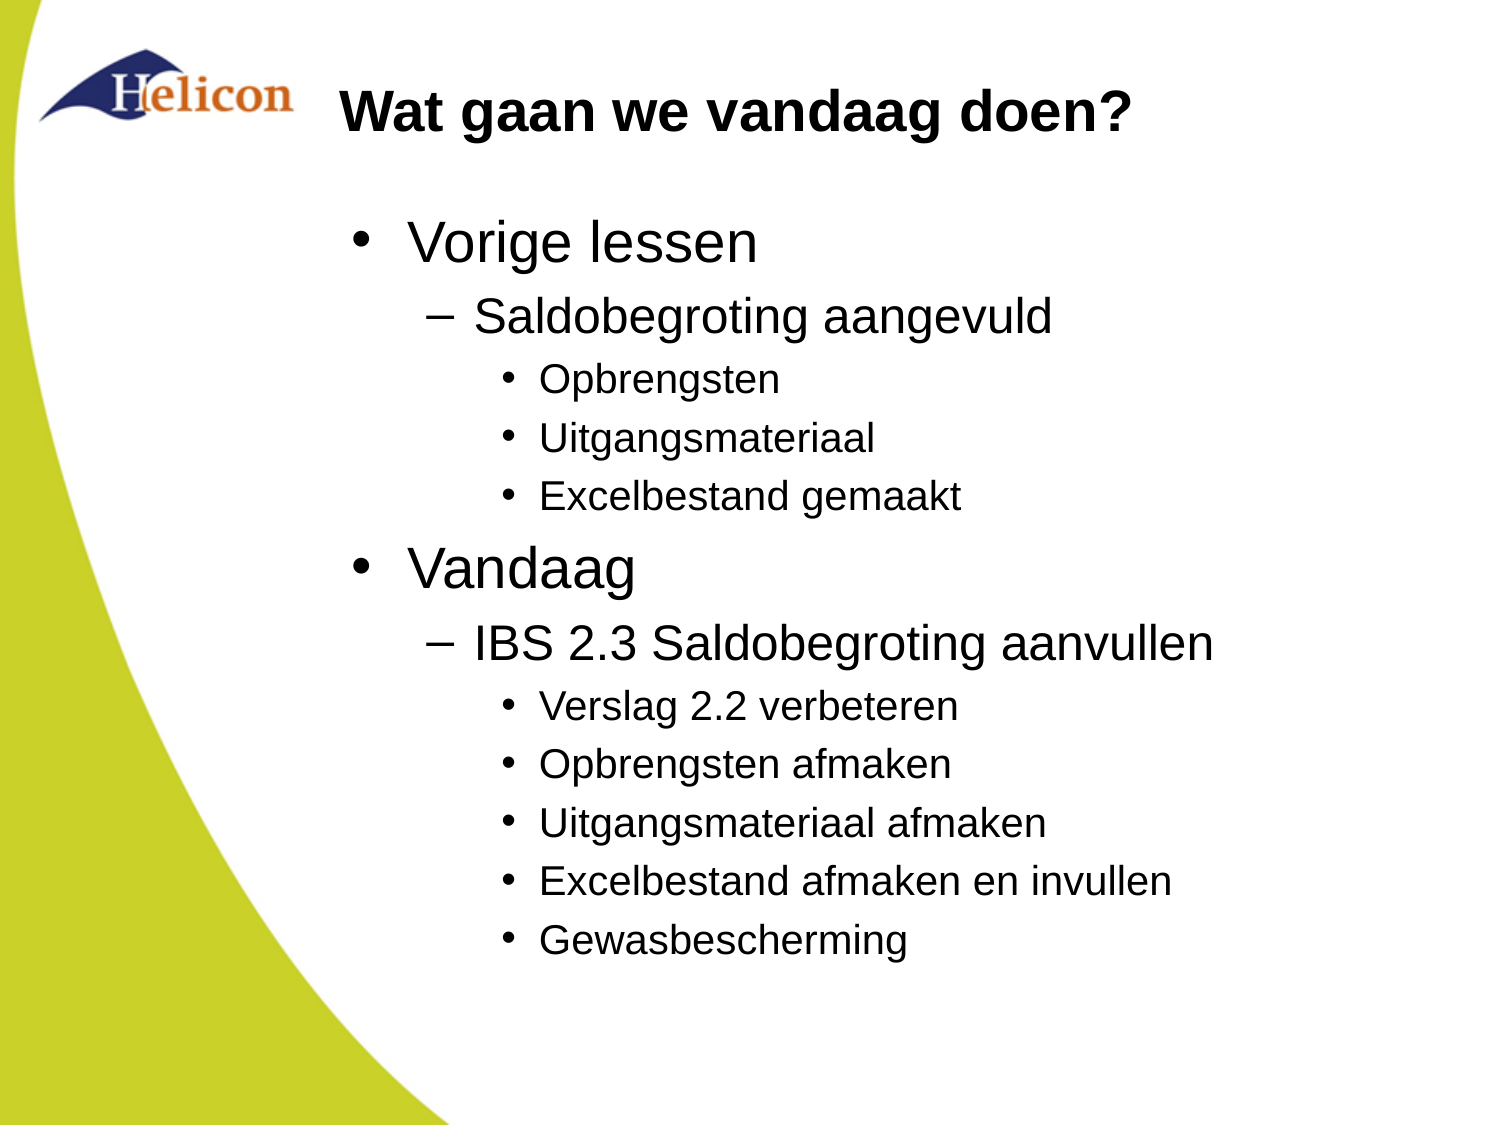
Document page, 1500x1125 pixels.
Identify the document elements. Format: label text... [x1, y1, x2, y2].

picture [0, 0, 1500, 1125]
list Vorige lessen Saldobegroting aangevuld Opbrengsten Uitgangsmateriaal Excelbestand gemaakt Vandaag IBS 2.3 Saldobegroting aanvullen Verslag 2.2 verbeteren Opbrengsten afmaken Uitgangsmateriaal afmaken Excelbestand afmaken en invullen Gewasbescherming [336, 196, 1425, 1005]
title Wat gaan we vandaag doen? [324, 54, 1415, 161]
